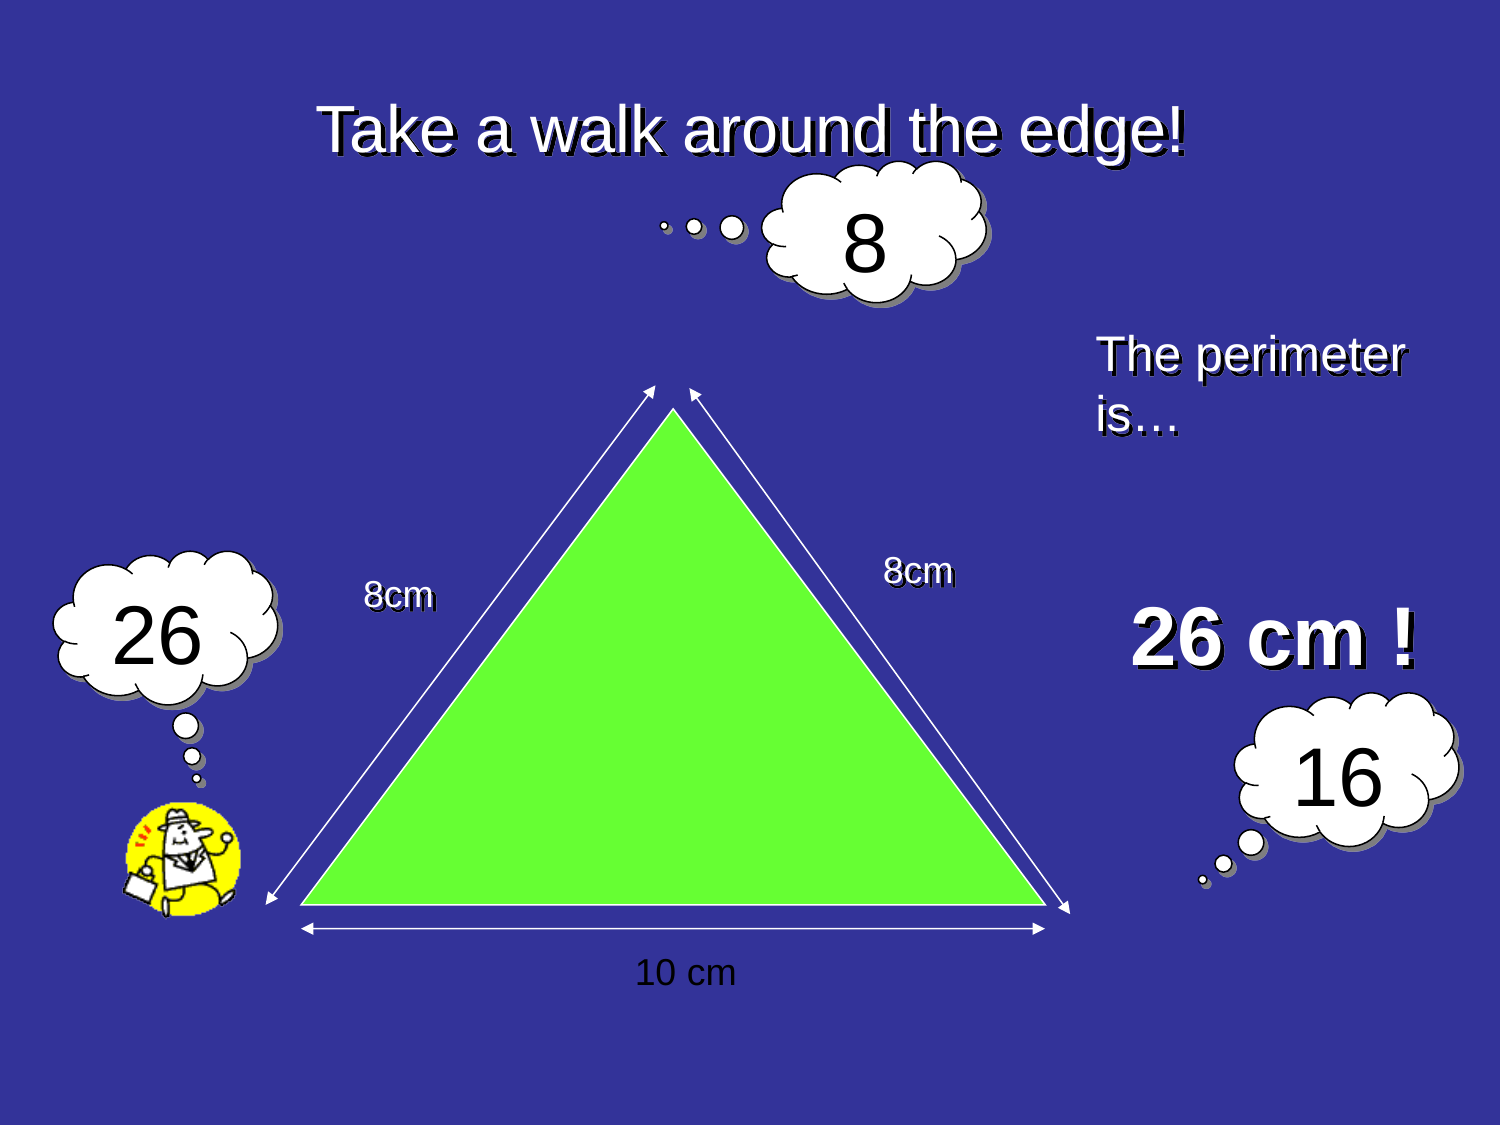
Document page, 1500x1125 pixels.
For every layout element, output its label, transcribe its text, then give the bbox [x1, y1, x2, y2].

text_box 8cm [868, 538, 975, 599]
text_box 26 cm ! [1116, 574, 1447, 689]
text_box 8cm [348, 562, 455, 623]
text_box 26 [52, 551, 278, 705]
text_box 16 [1198, 875, 1207, 884]
text_box Take a walk around the edge! [301, 78, 1211, 173]
text_box 16 [1214, 855, 1233, 873]
text_box 8 [761, 161, 987, 303]
text_box 8 [660, 221, 668, 230]
text_box 8 [686, 218, 702, 235]
text_box [301, 408, 1046, 905]
text_box 8 [720, 215, 744, 240]
text_box [301, 922, 1046, 935]
text_box 26 [183, 747, 201, 765]
text_box 16 [1238, 829, 1264, 856]
text_box The perimeter is… [1080, 314, 1459, 449]
picture [111, 798, 244, 924]
text_box 10 cm [620, 940, 810, 1001]
text_box [689, 388, 1071, 915]
text_box 26 [192, 774, 201, 783]
text_box [265, 385, 656, 905]
text_box 16 [1234, 692, 1459, 847]
text_box 26 [172, 712, 199, 739]
